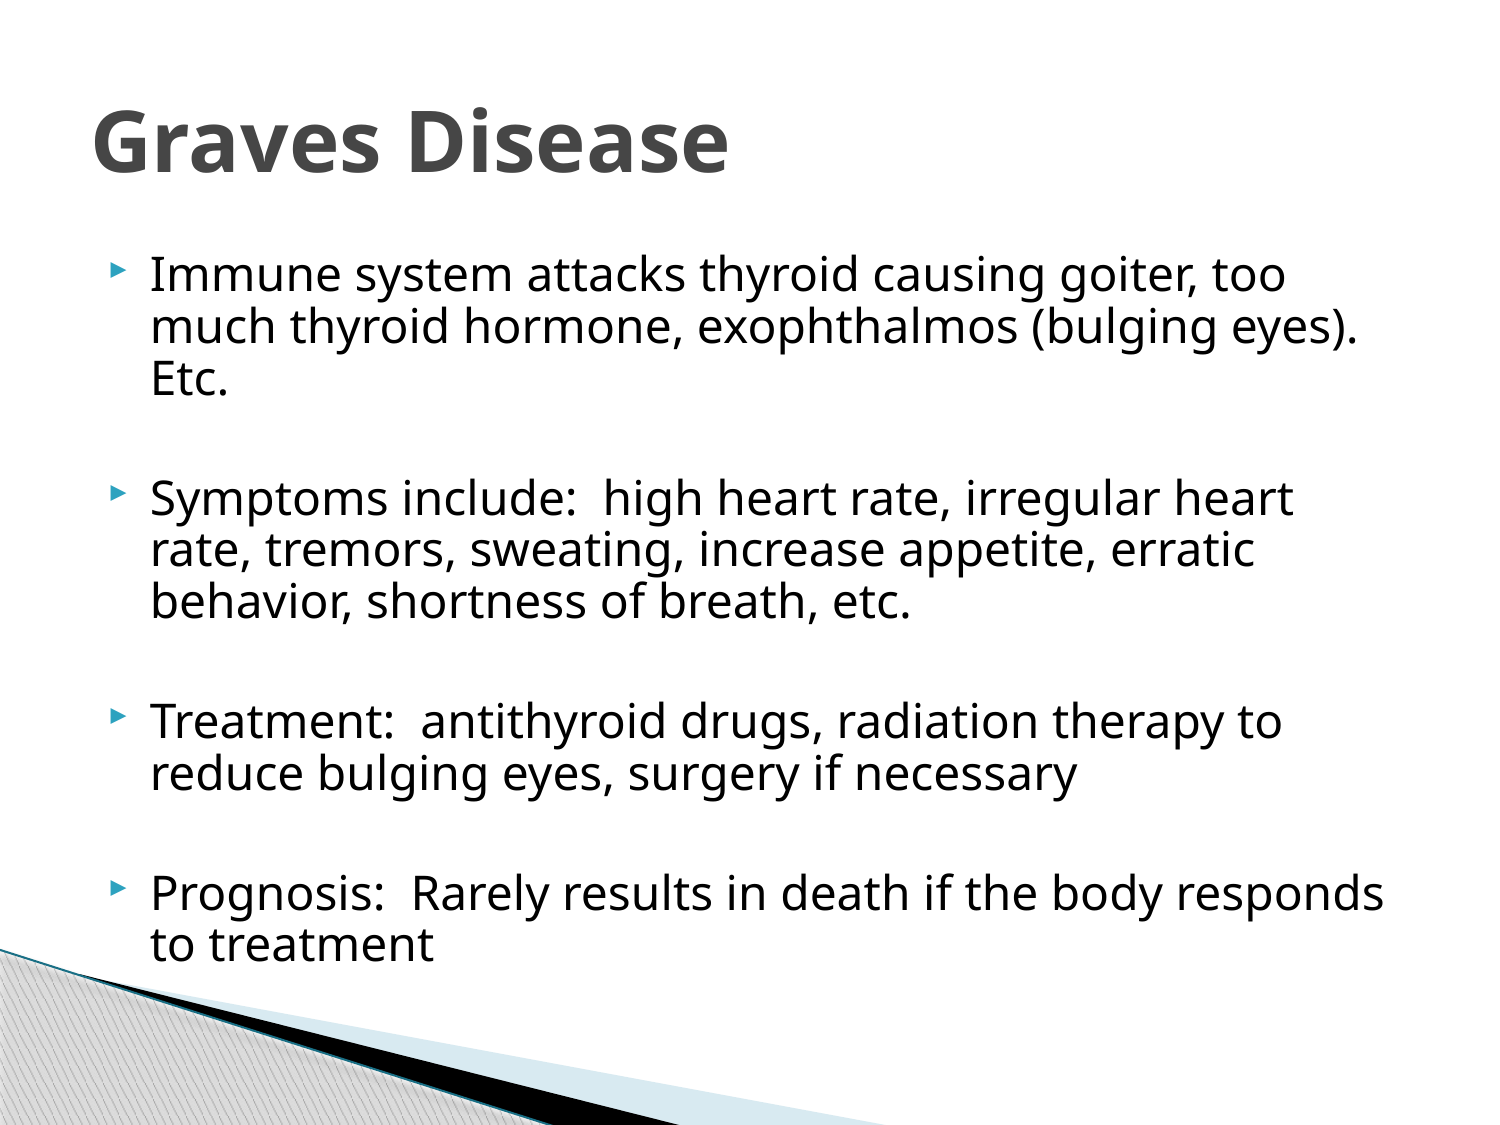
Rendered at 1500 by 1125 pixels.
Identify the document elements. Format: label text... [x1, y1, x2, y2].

title Graves Disease [75, 45, 1425, 233]
list Immune system attacks thyroid causing goiter, too much thyroid hormone, exophthalmos (bulging eyes). Etc. Symptoms include: high heart rate, irregular heart rate, tremors, sweating, increase appetite, erratic behavior, shortness of breath, etc. Treatment: antithyroid drugs, radiation therapy to reduce bulging eyes, surgery if necessary Prognosis: Rarely results in death if the body responds to treatment [74, 242, 1426, 986]
